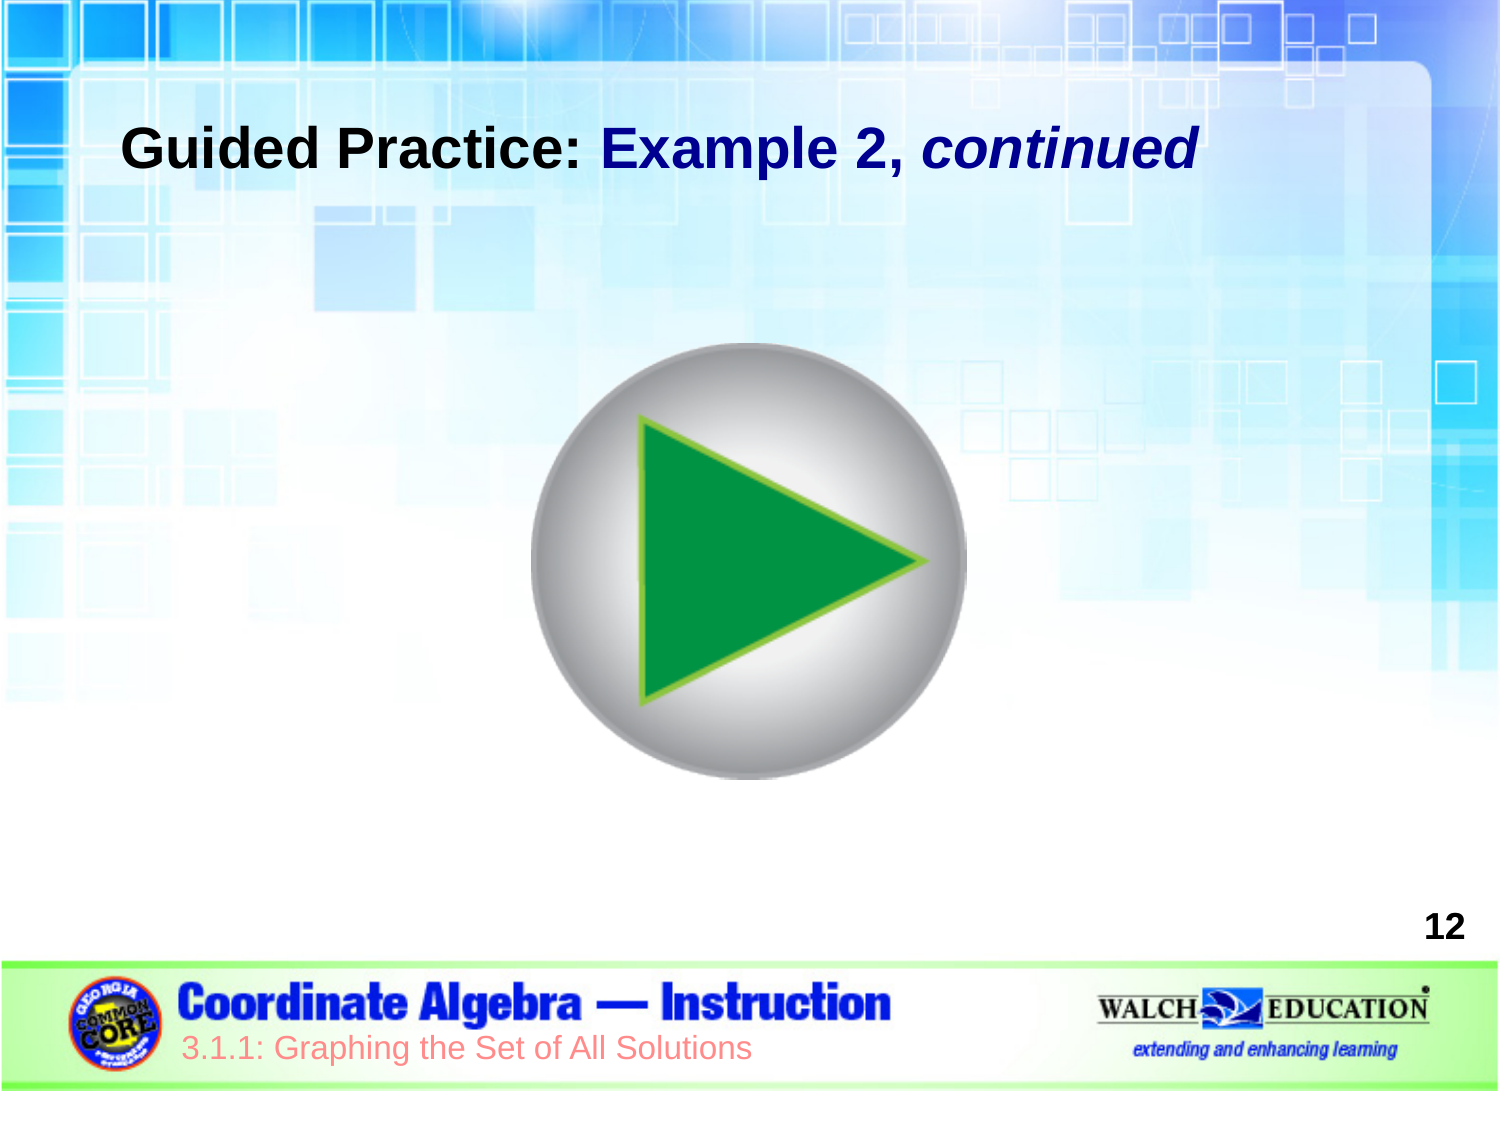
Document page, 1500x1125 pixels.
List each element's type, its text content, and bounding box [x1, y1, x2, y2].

text_box [164, 1020, 1072, 1064]
footer 3.1.1: Graphing the Set of All Solutions [166, 1024, 1080, 1069]
text_box Guided Practice: Example 2, continued [105, 103, 1394, 925]
picture [1, 0, 1500, 1091]
text_box 12 [1361, 901, 1481, 949]
